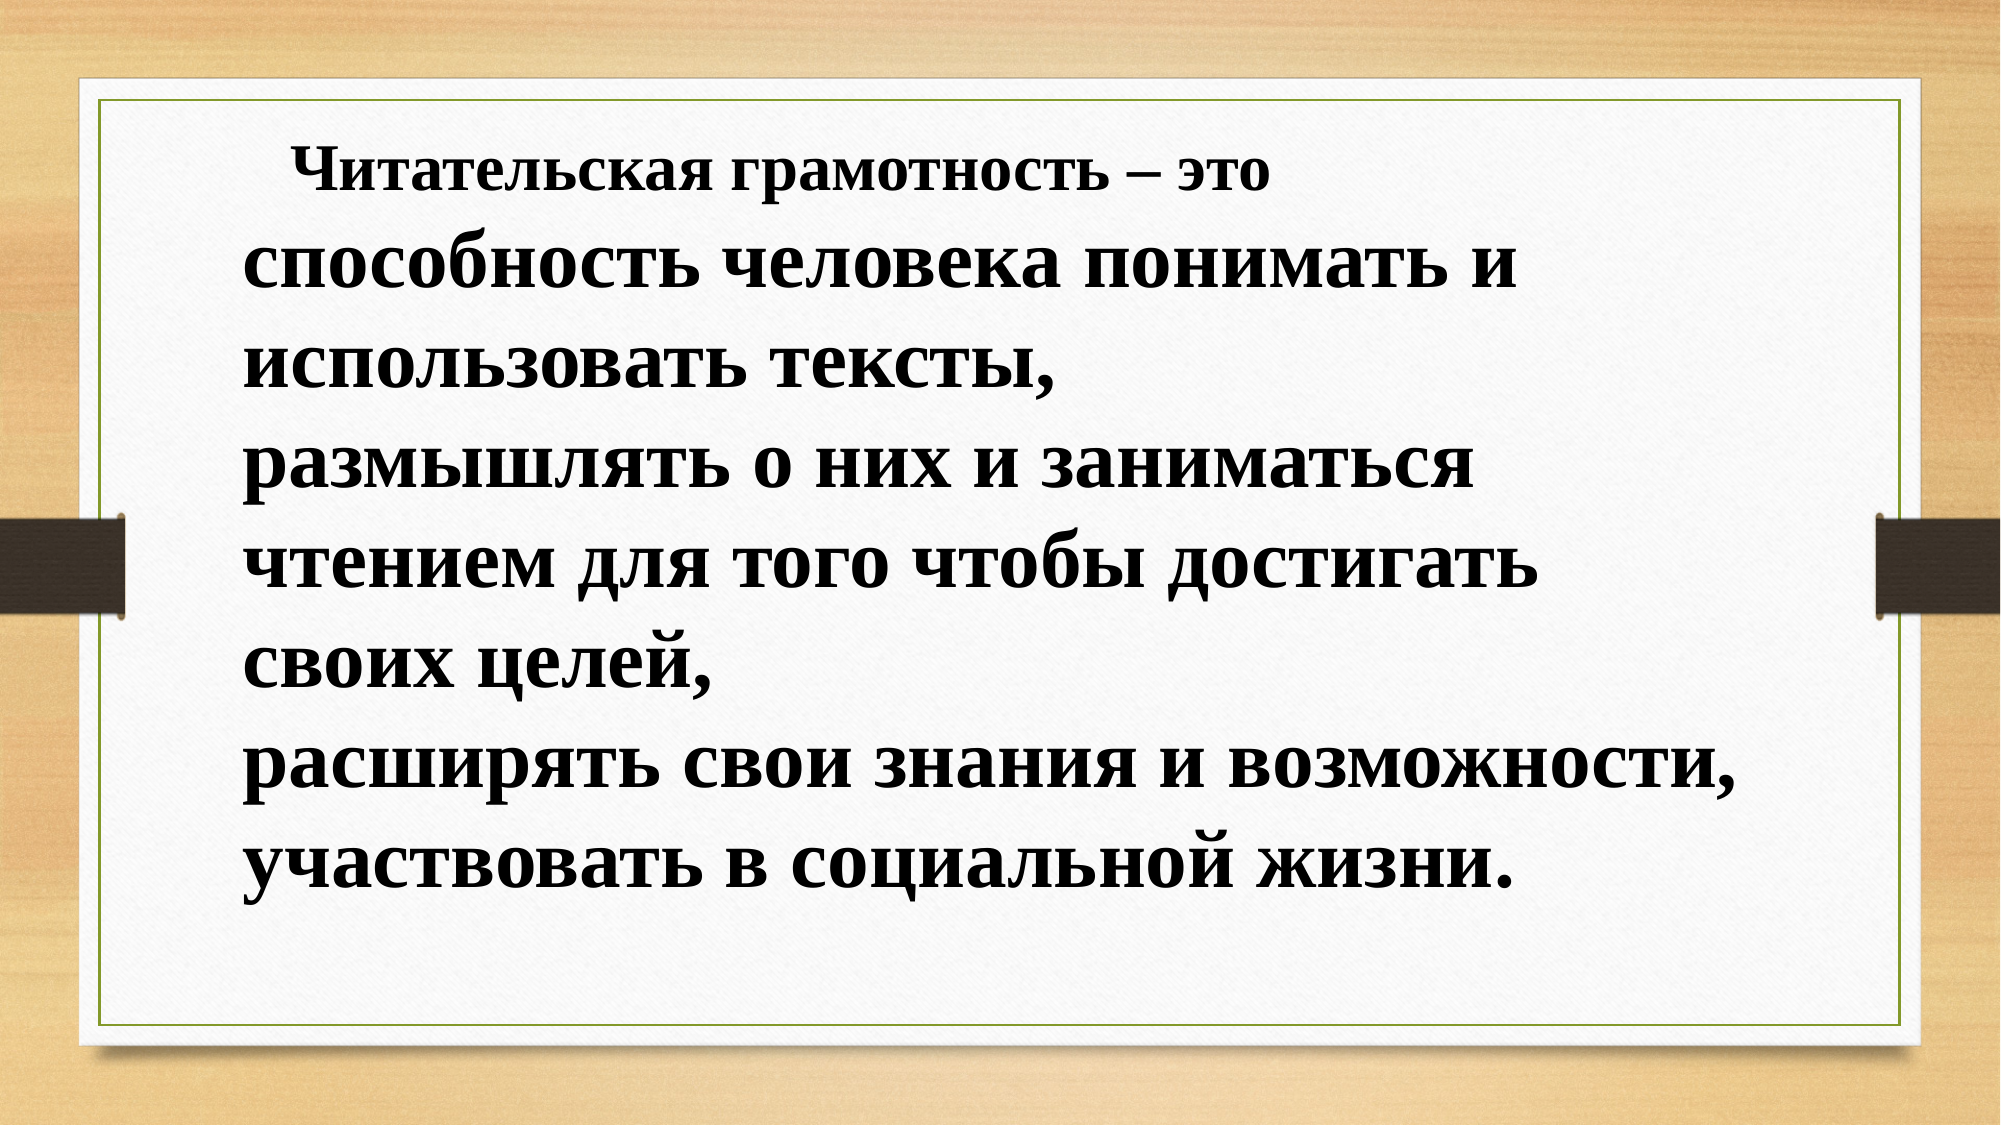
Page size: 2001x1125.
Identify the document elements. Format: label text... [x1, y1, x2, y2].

text_box Читательская грамотность – это способность человека понимать и использовать тексты, размышлять о них и заниматься чтением для того чтобы достигать своих целей, расширять свои знания и возможности, участвовать в социальной жизни. [227, 116, 1766, 912]
picture [0, 0, 2001, 1125]
